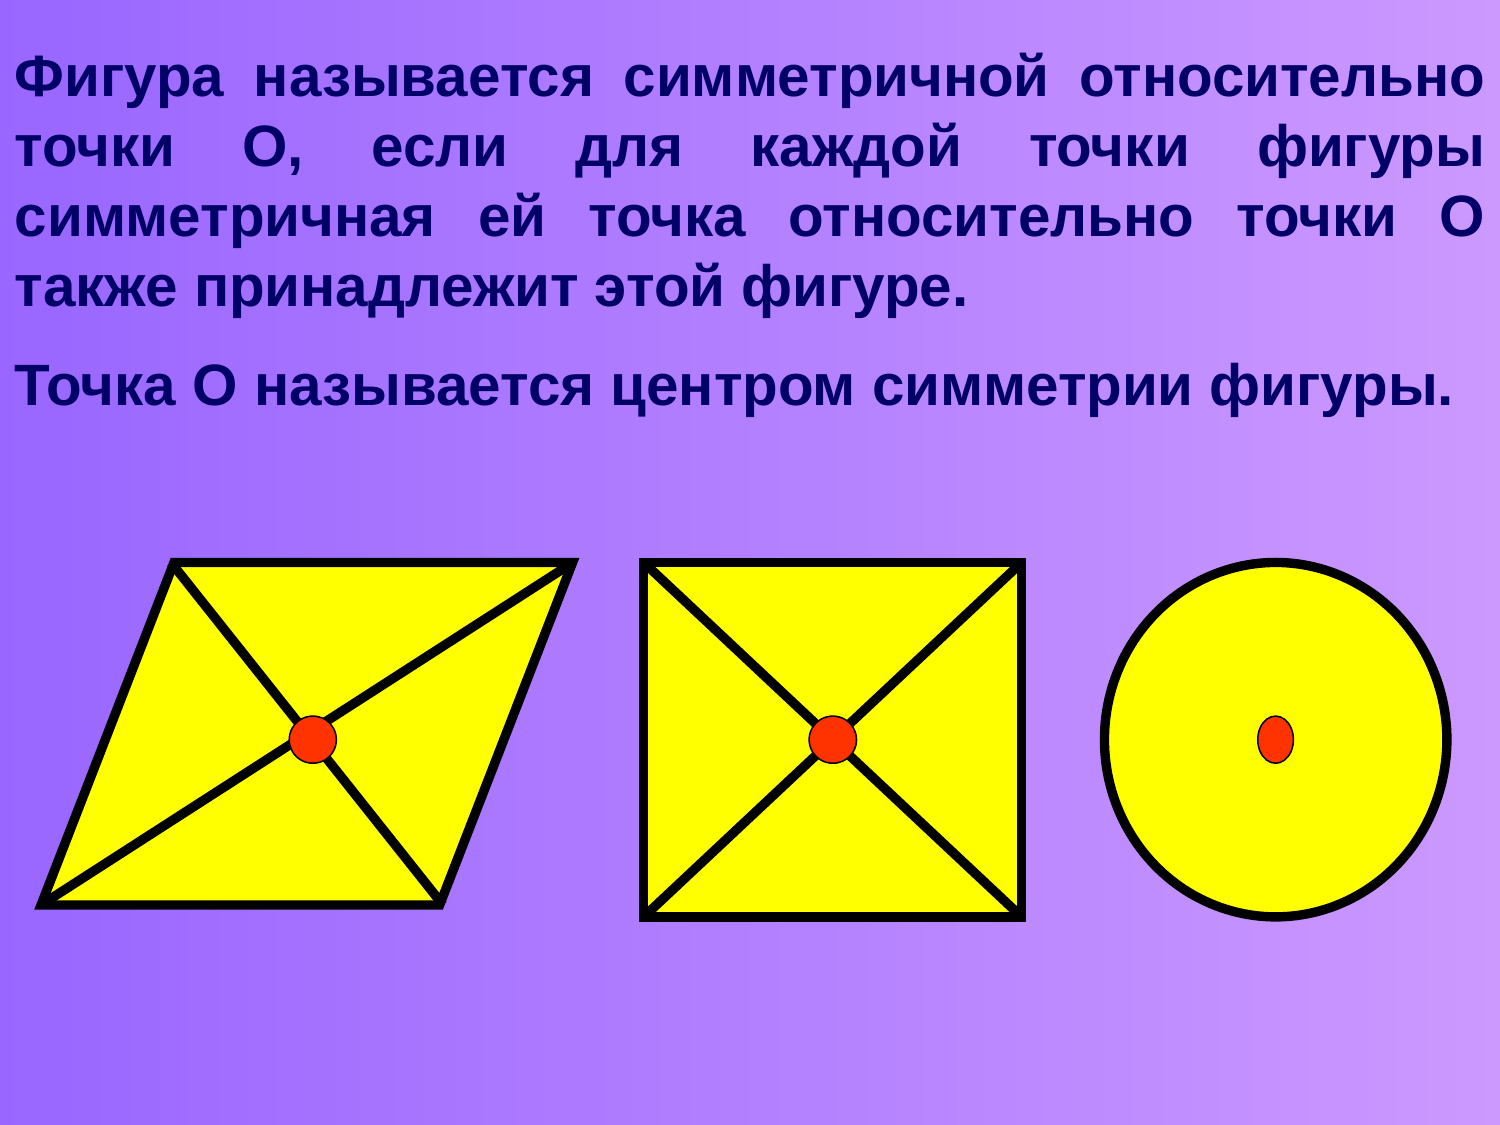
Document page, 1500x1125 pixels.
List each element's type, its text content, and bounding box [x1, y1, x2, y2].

text_box [643, 562, 1022, 917]
text_box [41, 562, 573, 905]
text_box [809, 716, 857, 764]
text_box [1257, 716, 1294, 764]
text_box [289, 716, 337, 764]
text_box Фигура называется симметричной относительно точки О, если для каждой точки фигуры симметричная ей точка относительно точки О также принадлежит этой фигуре. Точка О называется центром симметрии фигуры. [0, 31, 1500, 425]
text_box [1104, 562, 1447, 917]
